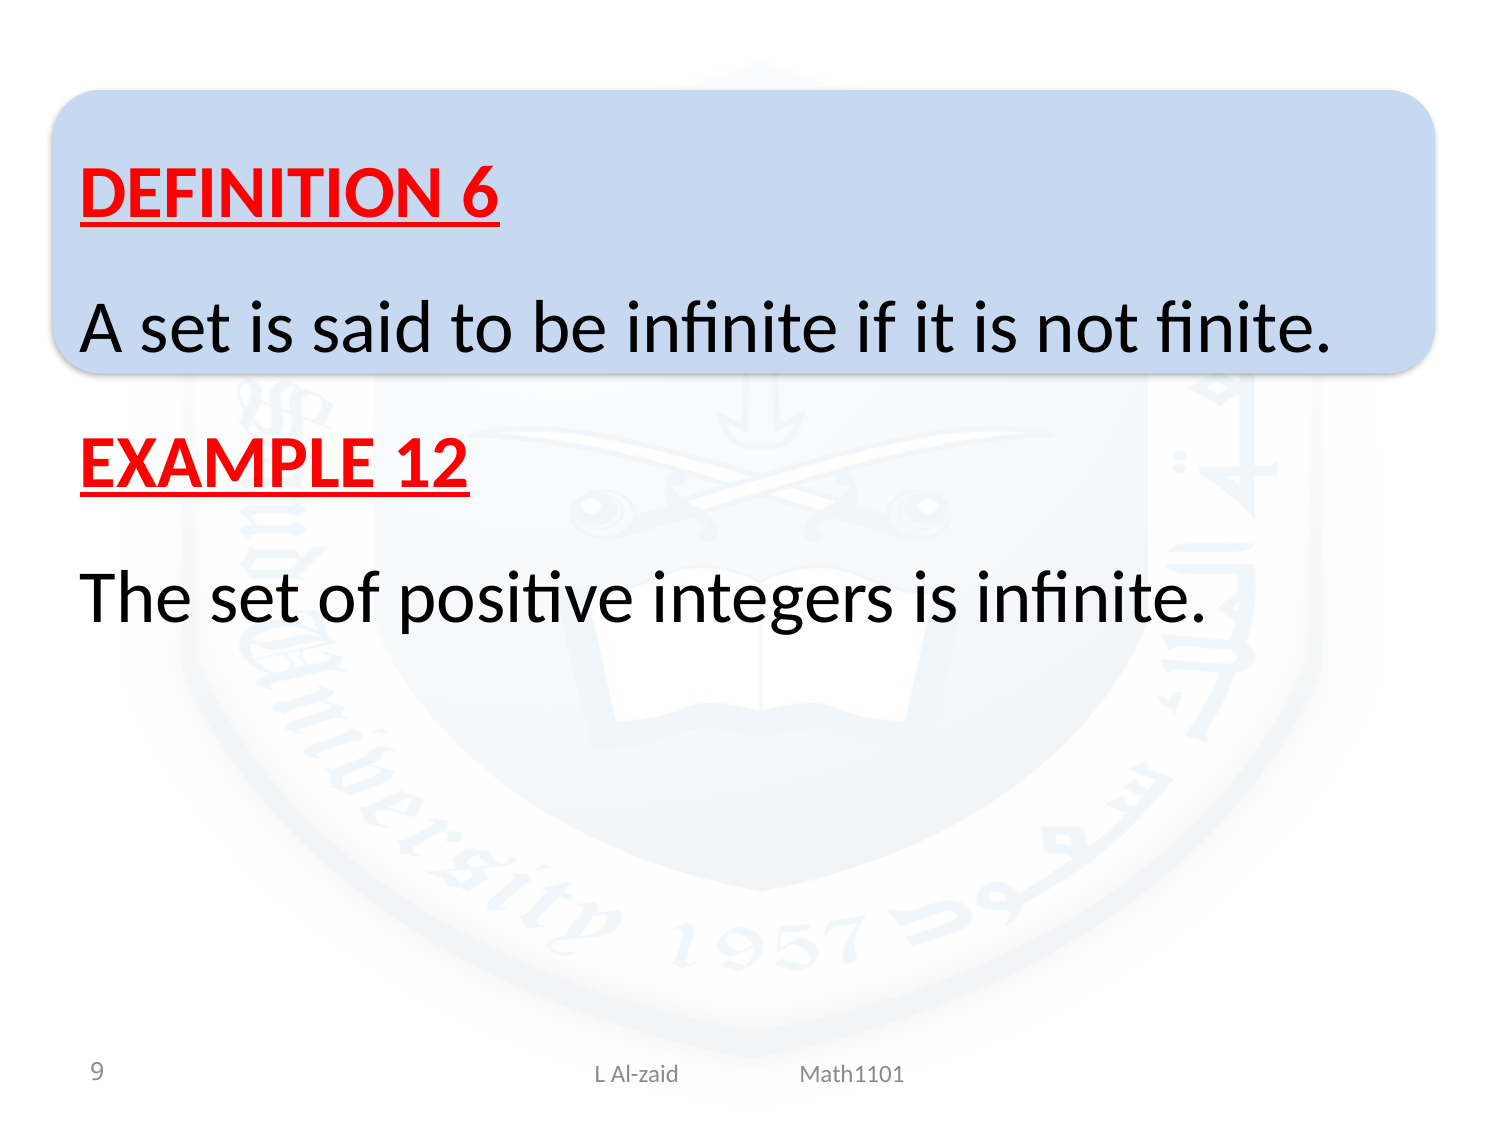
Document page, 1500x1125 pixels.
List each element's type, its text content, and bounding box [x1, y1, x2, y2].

text_box DEFINITION 6 A set is said to be infinite if it is not finite. EXAMPLE 12 The set of positive integers is infinite. [64, 89, 1459, 645]
text_box [53, 107, 64, 357]
slide_number 9 [75, 1042, 425, 1103]
footer L Al-zaid Math1101 [512, 1042, 988, 1103]
